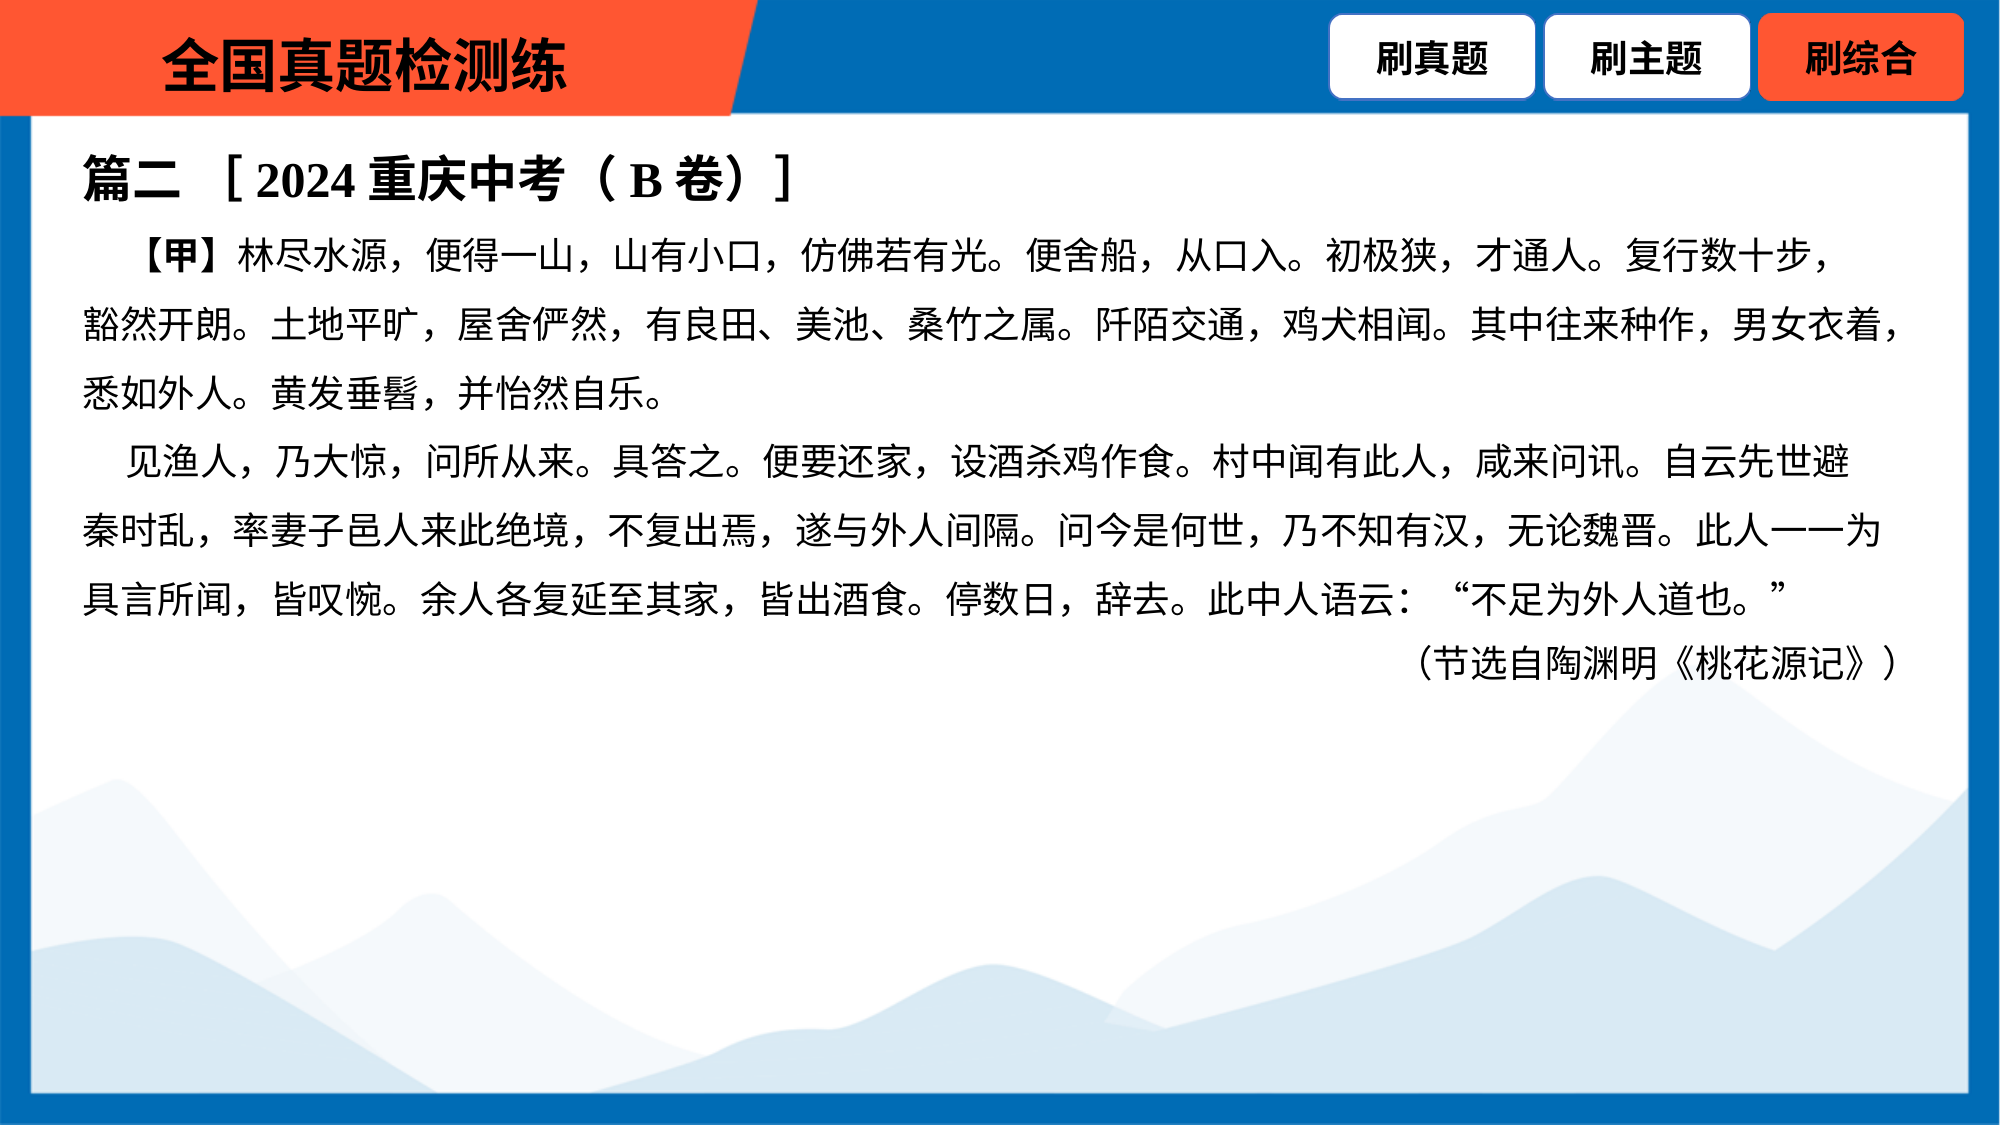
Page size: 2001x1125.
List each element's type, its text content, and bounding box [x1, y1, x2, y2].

picture [0, 0, 2000, 1125]
text_box 篇二 ［2024重庆中考（B卷）］ [82, 146, 1917, 207]
text_box 【甲】林尽水源，便得一山，山有小口，仿佛若有光。便舍船，从口入。初极狭，才通人。复行数十步， 豁然开朗。土地平旷，屋舍俨然，有良田、美池、桑竹之属。阡陌交通，鸡犬相闻。其中往来种作，男女衣着， 悉如外人。黄发垂髫，并怡然自乐。 见渔人，乃大惊，问所从来。具答之。便要还家，设酒杀鸡作食。村中闻有此人，咸来问讯。自云先世避 秦时乱，率妻子邑人来此绝境，不复出焉，遂与外人间隔。问今是何世，乃不知有汉，无论魏晋。此人一一为 具言所闻，皆叹惋。余人各复延至其家，皆出酒食。停数日，辞去。此中人语云：“不足为外人道也。” （节选自陶渊明《桃花源记》） [82, 208, 1917, 679]
